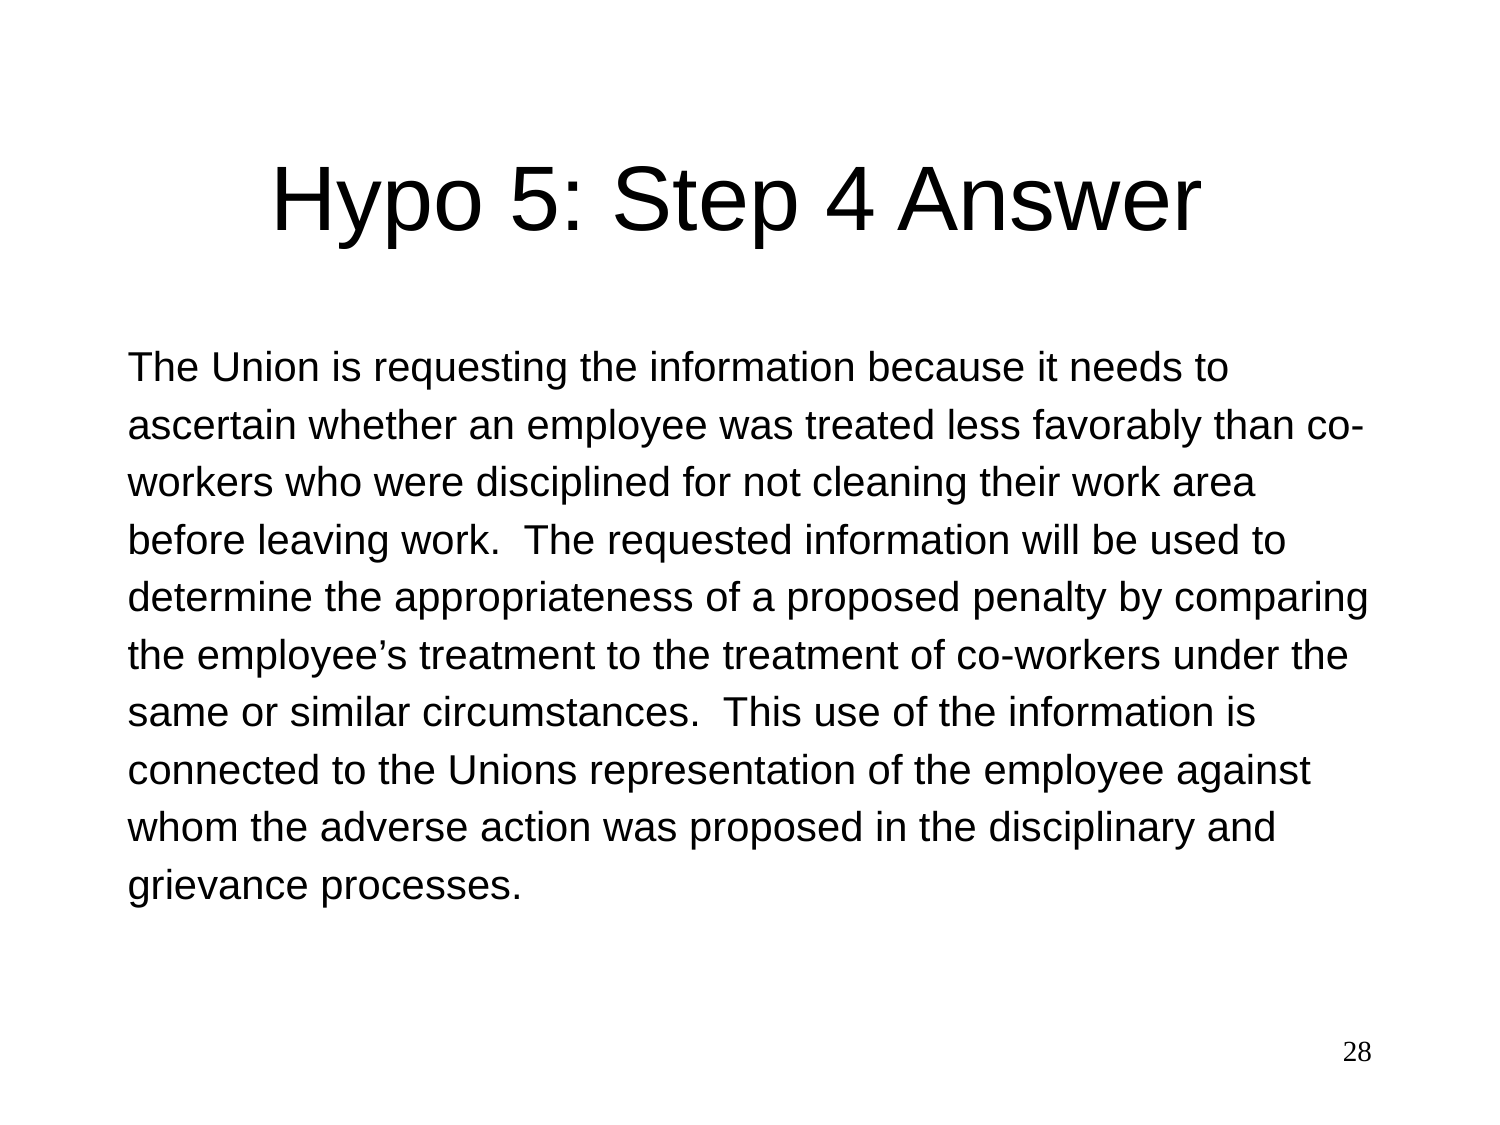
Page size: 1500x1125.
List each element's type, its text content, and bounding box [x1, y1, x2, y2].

slide_number 28 [1074, 1024, 1388, 1101]
list The Union is requesting the information because it needs to ascertain whether an employee was treated less favorably than co-workers who were disciplined for not cleaning their work area before leaving work. The requested information will be used to determine the appropriateness of a proposed penalty by comparing the employee’s treatment to the treatment of co-workers under the same or similar circumstances. This use of the information is connected to the Unions representation of the employee against whom the adverse action was proposed in the disciplinary and grievance processes. [112, 324, 1388, 1001]
title Hypo 5: Step 4 Answer [112, 99, 1388, 288]
